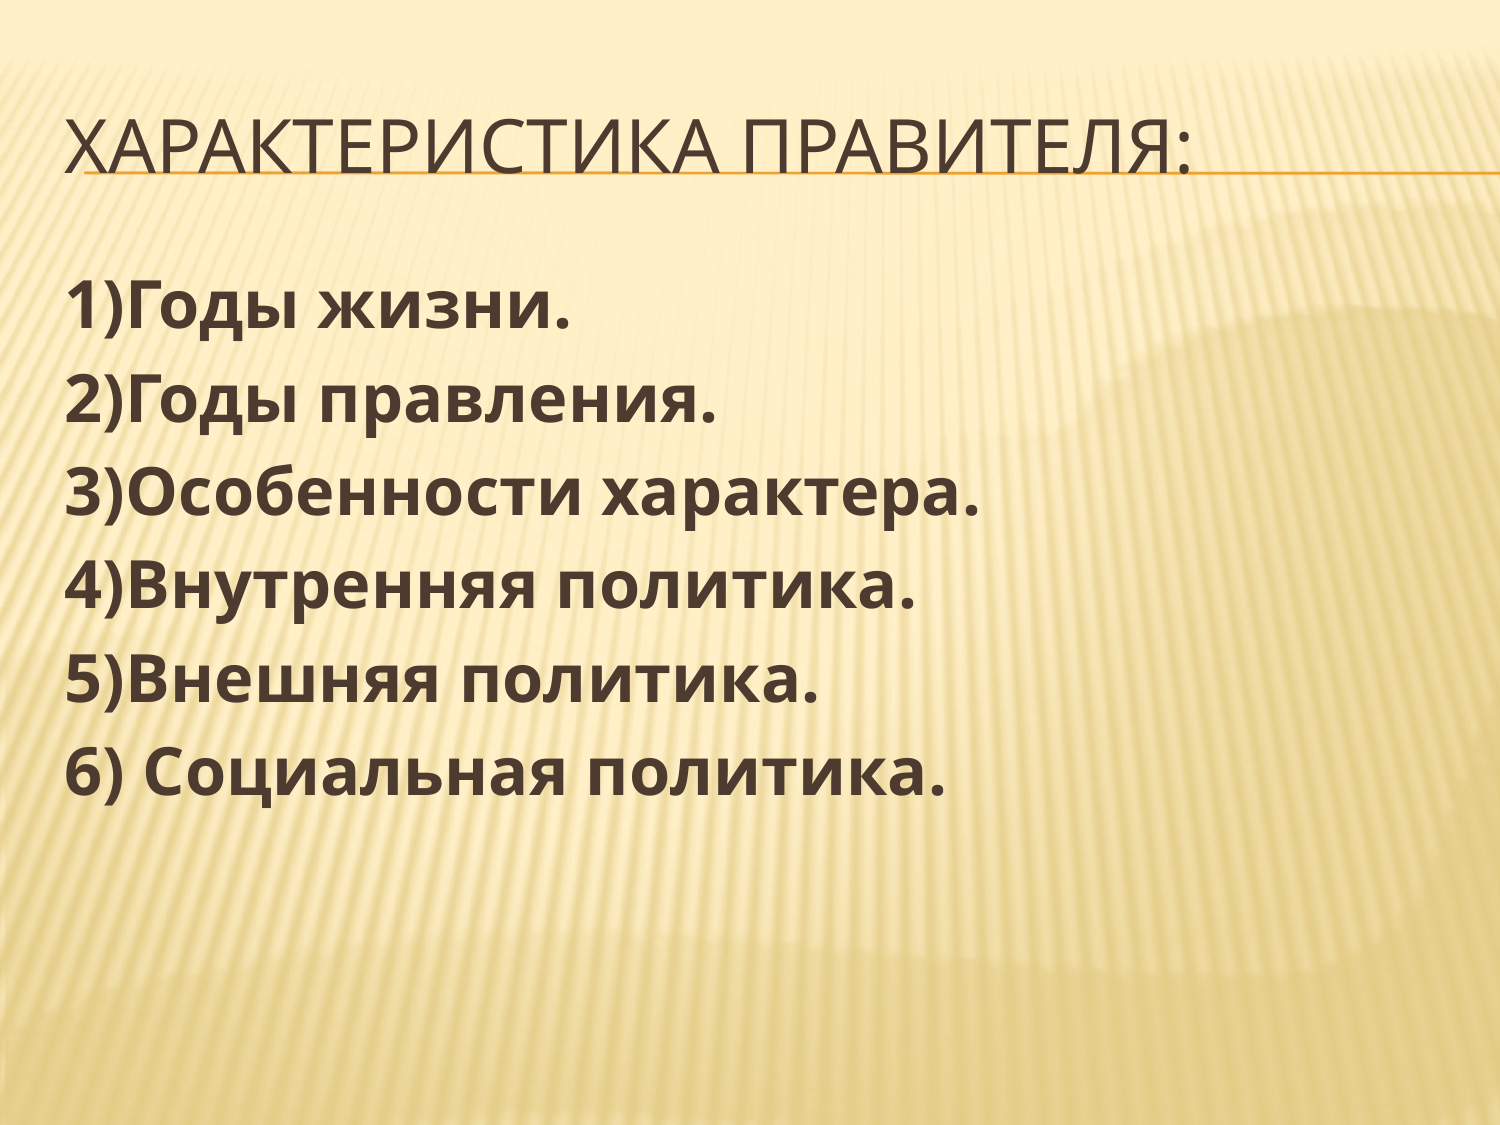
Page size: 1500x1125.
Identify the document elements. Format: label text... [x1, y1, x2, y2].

title Характеристика правителя: [50, 75, 1475, 213]
list 1)Годы жизни. 2)Годы правления. 3)Особенности характера. 4)Внутренняя политика. 5)Внешняя политика. 6) Социальная политика. [50, 254, 1475, 998]
